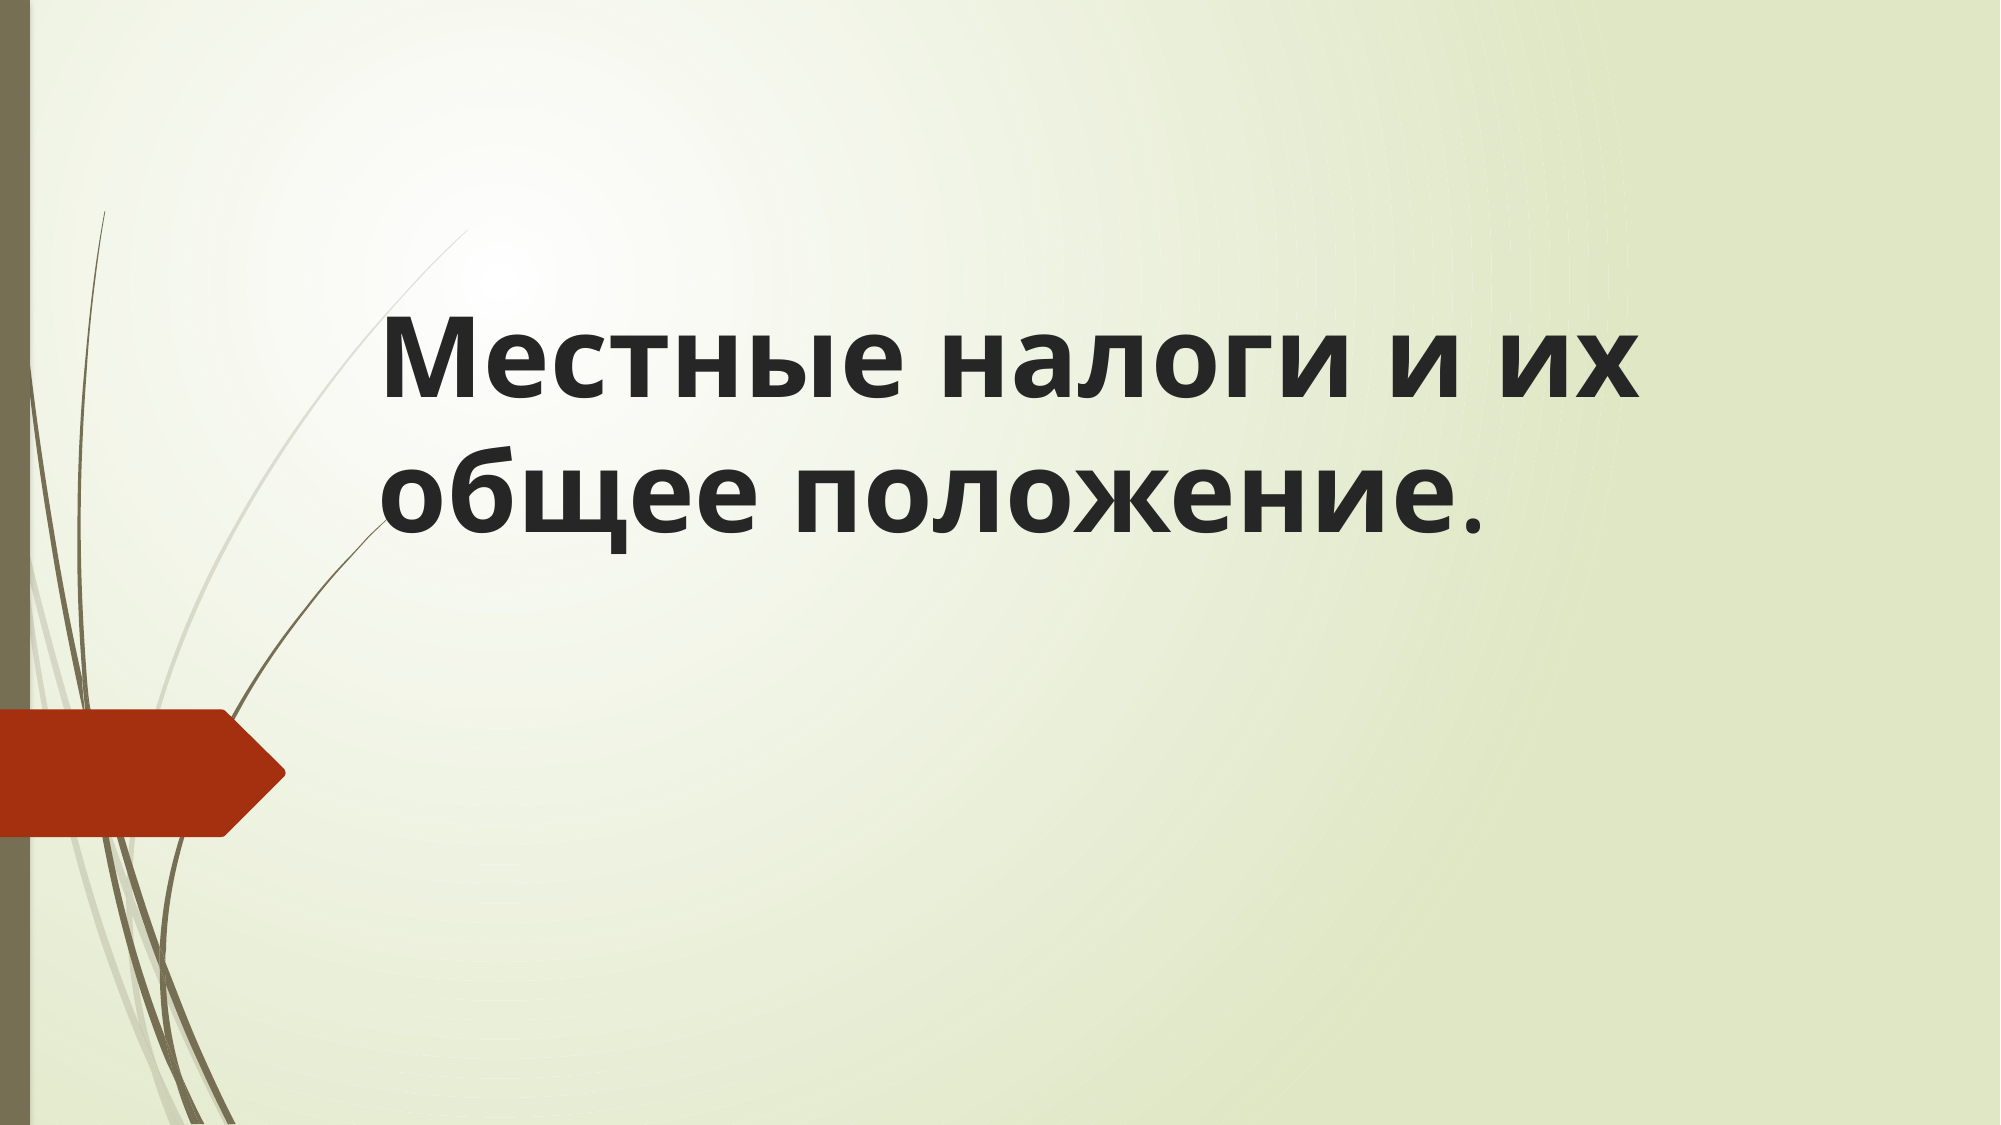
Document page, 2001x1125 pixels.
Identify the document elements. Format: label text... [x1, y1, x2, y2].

title Местные налоги и их общее положение. [363, 240, 1826, 563]
